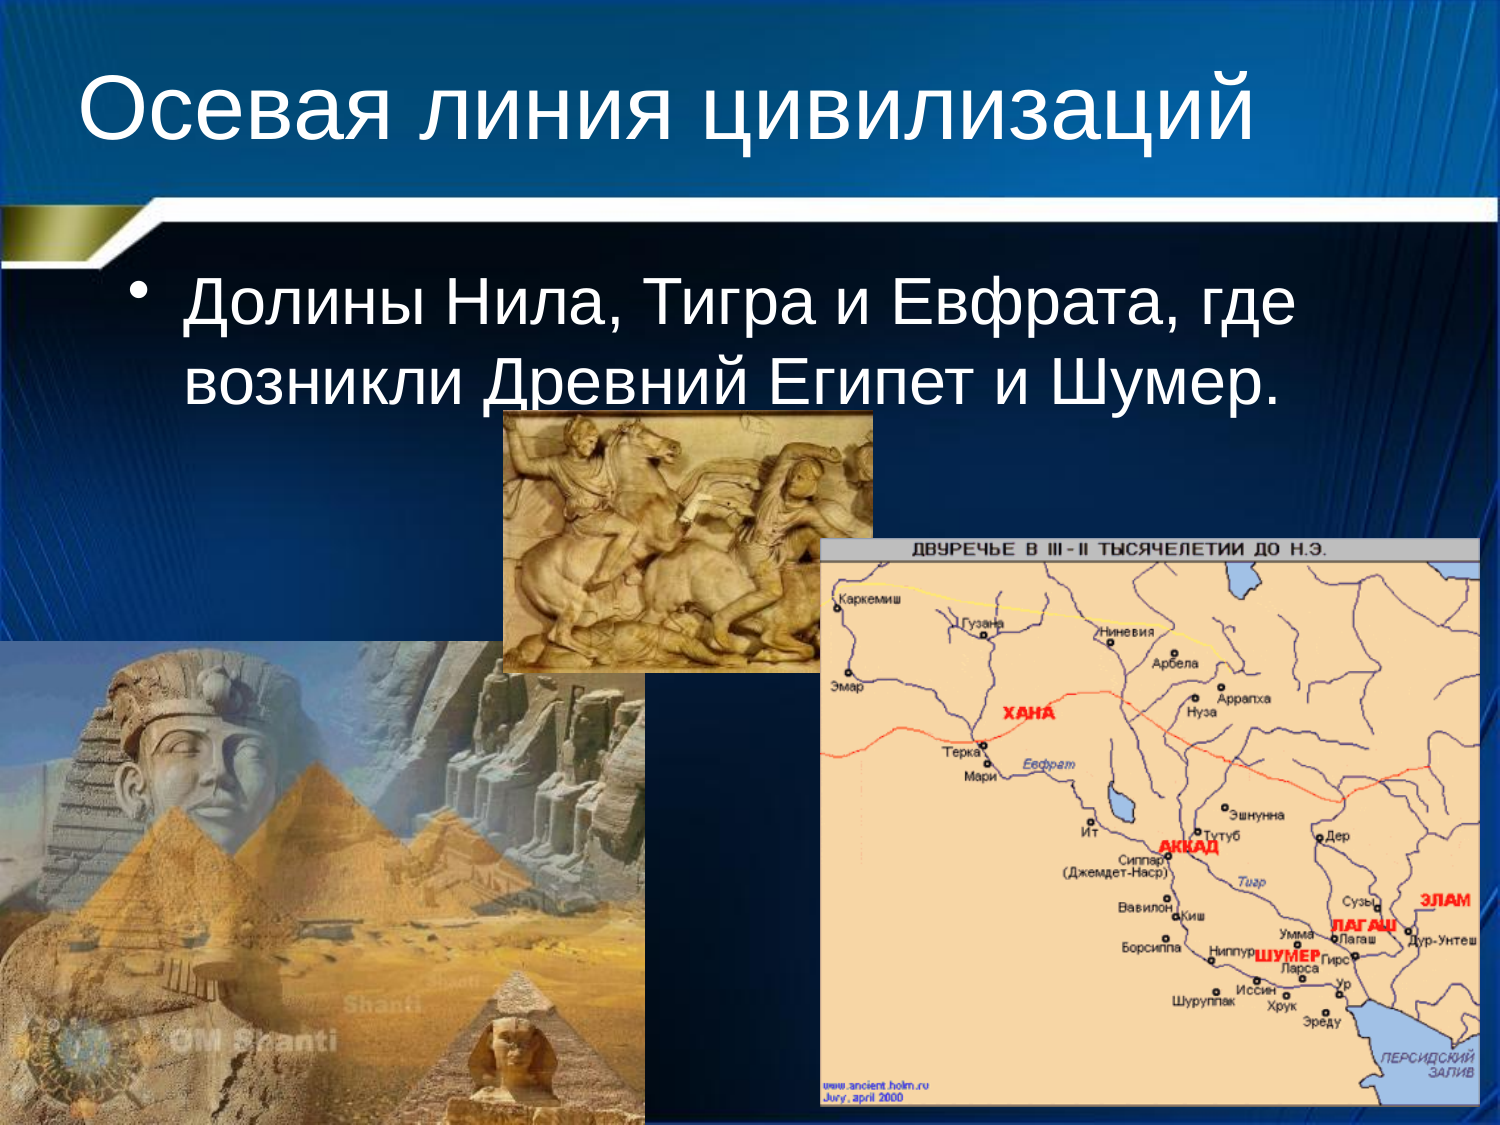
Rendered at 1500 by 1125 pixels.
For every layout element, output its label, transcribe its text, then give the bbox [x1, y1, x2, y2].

title Осевая линия цивилизаций [62, 0, 1451, 206]
picture [0, 0, 1500, 1125]
list Долины Нила, Тигра и Евфрата, где возникли Древний Египет и Шумер. [112, 249, 1451, 434]
